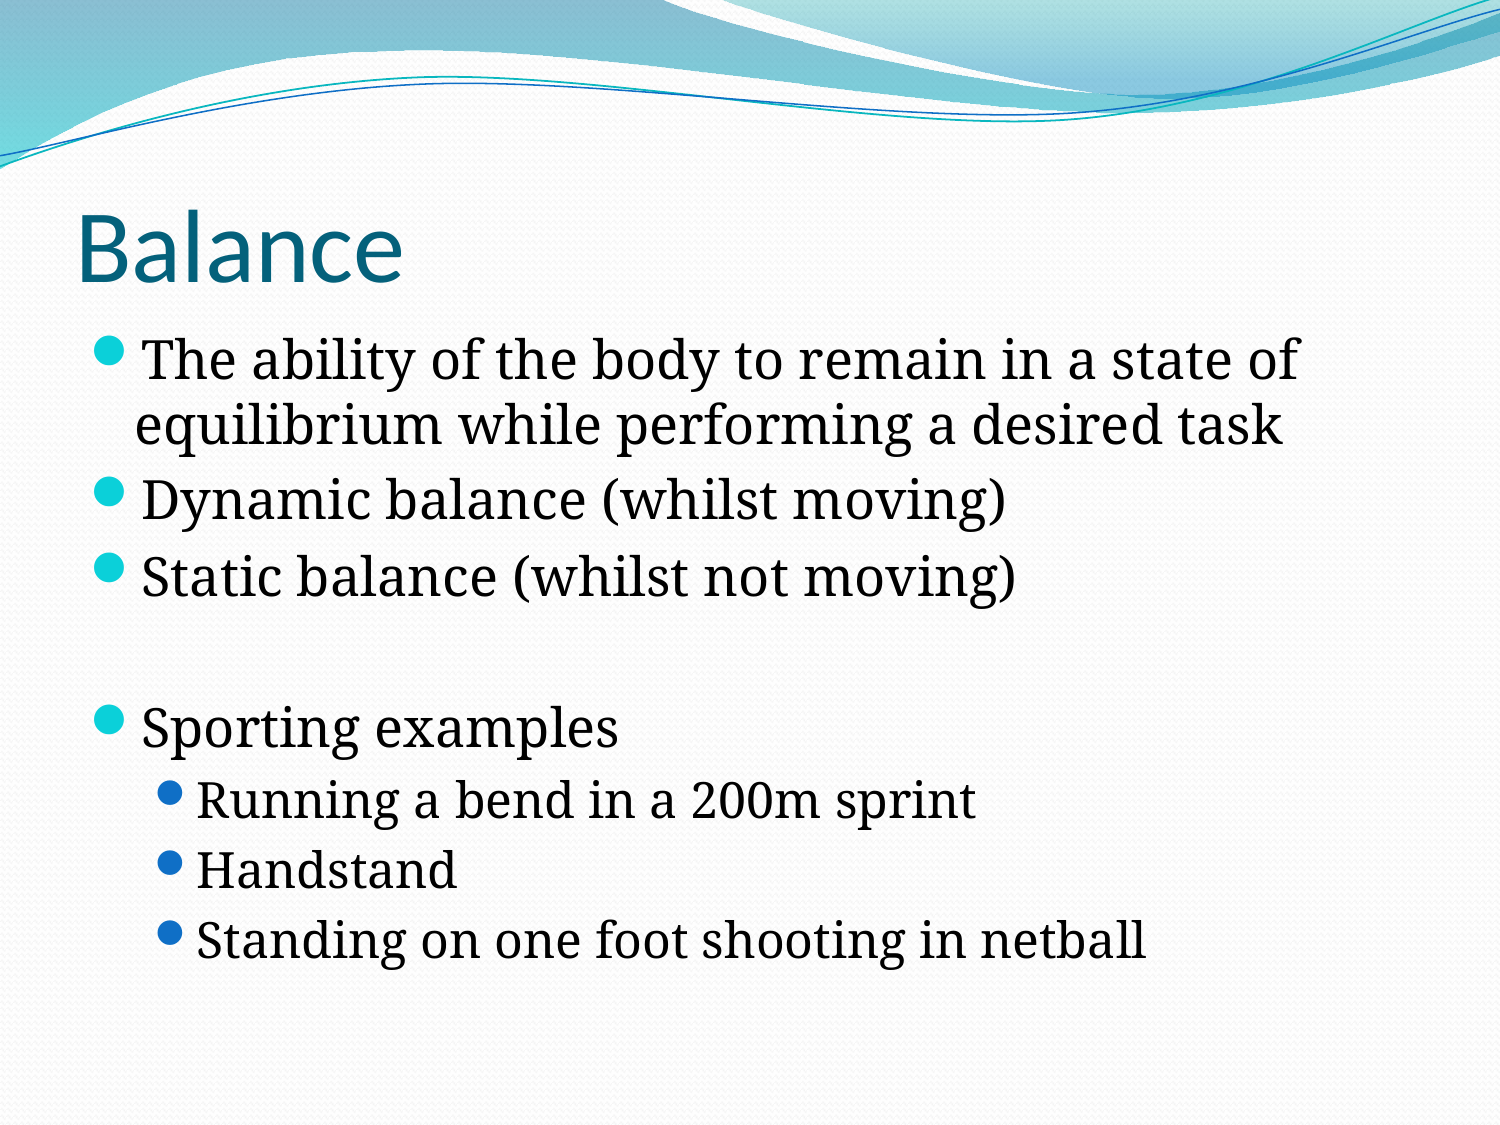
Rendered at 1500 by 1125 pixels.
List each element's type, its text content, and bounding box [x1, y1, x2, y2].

title Balance [75, 115, 1425, 303]
list The ability of the body to remain in a state of equilibrium while performing a desired task Dynamic balance (whilst moving) Static balance (whilst not moving) Sporting examples Running a bend in a 200m sprint Handstand Standing on one foot shooting in netball [75, 317, 1425, 1038]
